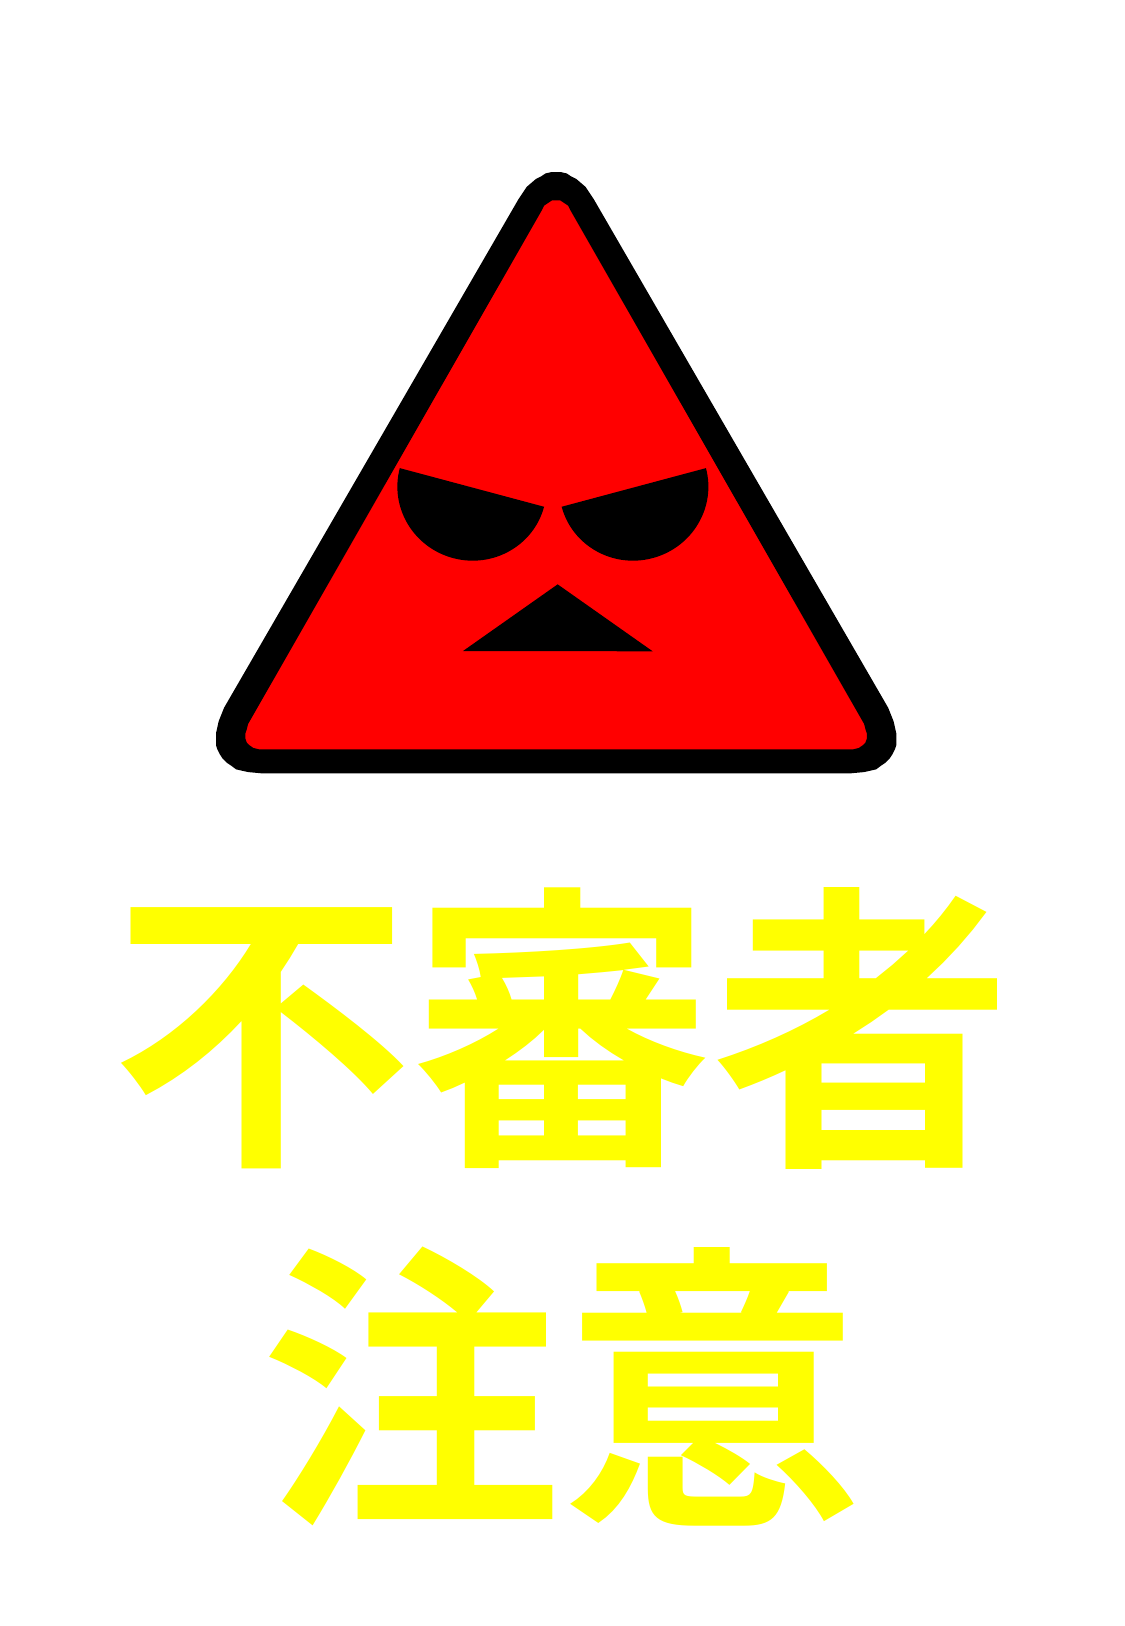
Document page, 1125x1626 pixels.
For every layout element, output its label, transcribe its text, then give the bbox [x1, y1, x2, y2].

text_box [215, 171, 897, 774]
text_box 不審者 注意 [0, 834, 1125, 1570]
